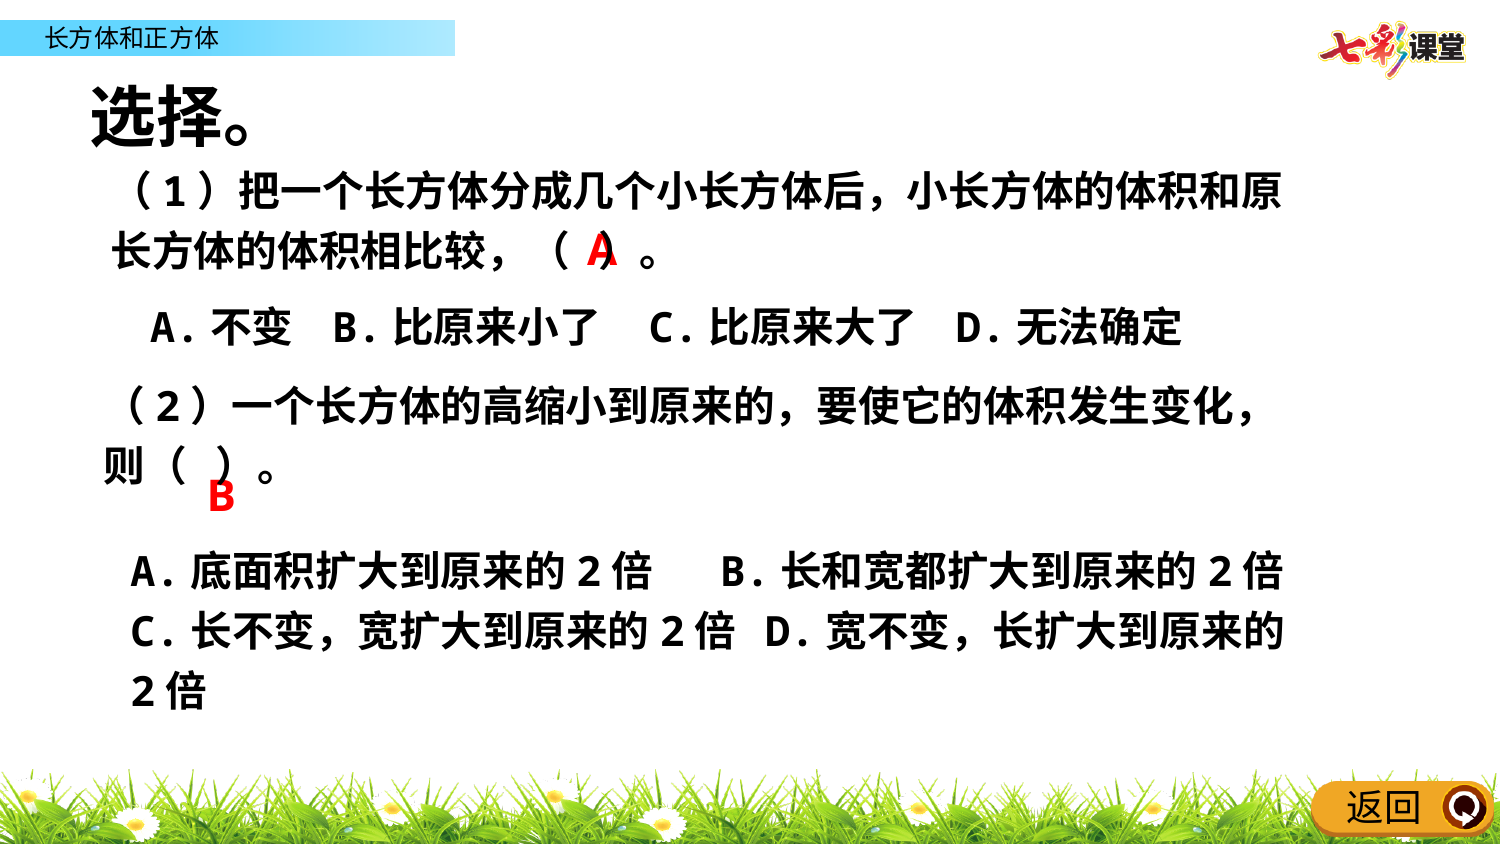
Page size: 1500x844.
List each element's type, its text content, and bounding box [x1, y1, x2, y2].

picture [1316, 20, 1468, 80]
text_box 选择。 [78, 53, 277, 161]
text_box A.底面积扩大到原来的2倍 B.长和宽都扩大到原来的2倍 C.长不变，宽扩大到原来的2倍 D.宽不变，长扩大到原来的2倍 [119, 528, 1319, 720]
text_box A.不变 B.比原来小了 C.比原来大了 D.无法确定 [138, 285, 1339, 357]
text_box （1）把一个长方体分成几个小长方体后，小长方体的体积和原长方体的体积相比较，（ ）。 [99, 149, 1299, 281]
picture [0, 769, 1500, 844]
text_box B [195, 452, 275, 527]
